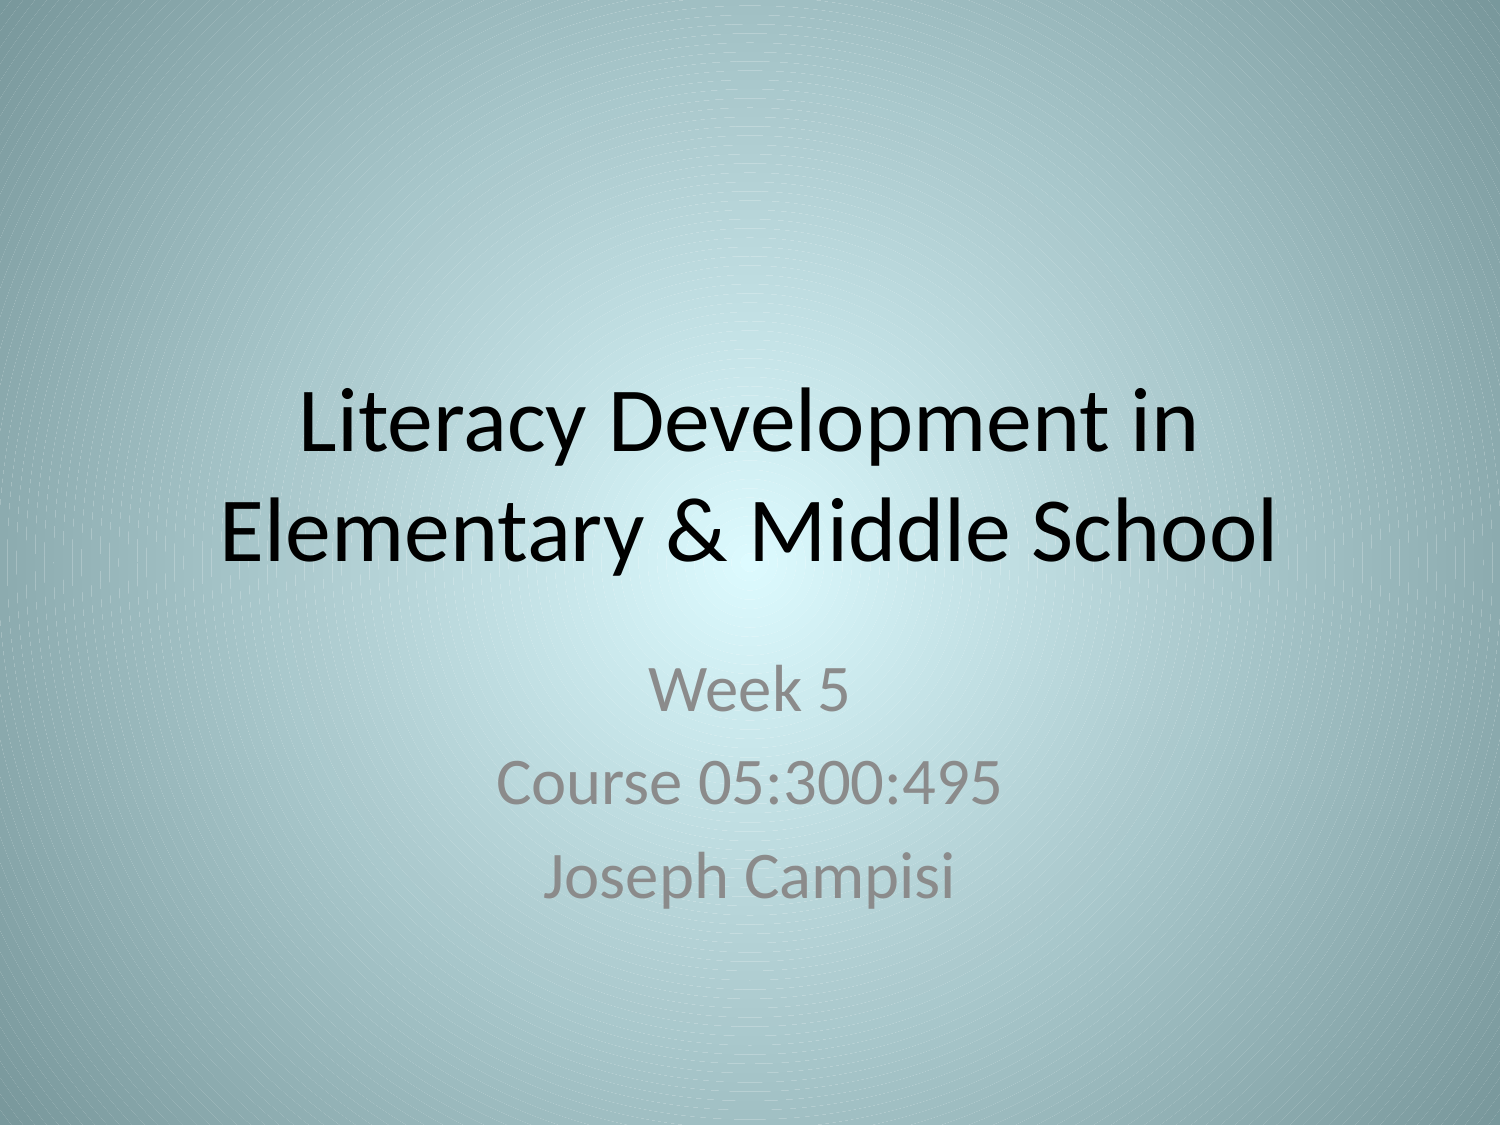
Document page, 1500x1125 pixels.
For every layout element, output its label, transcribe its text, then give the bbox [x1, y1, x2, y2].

title Literacy Development in Elementary & Middle School [112, 349, 1388, 591]
subtitle Week 5 Course 05:300:495 Joseph Campisi [225, 637, 1275, 925]
